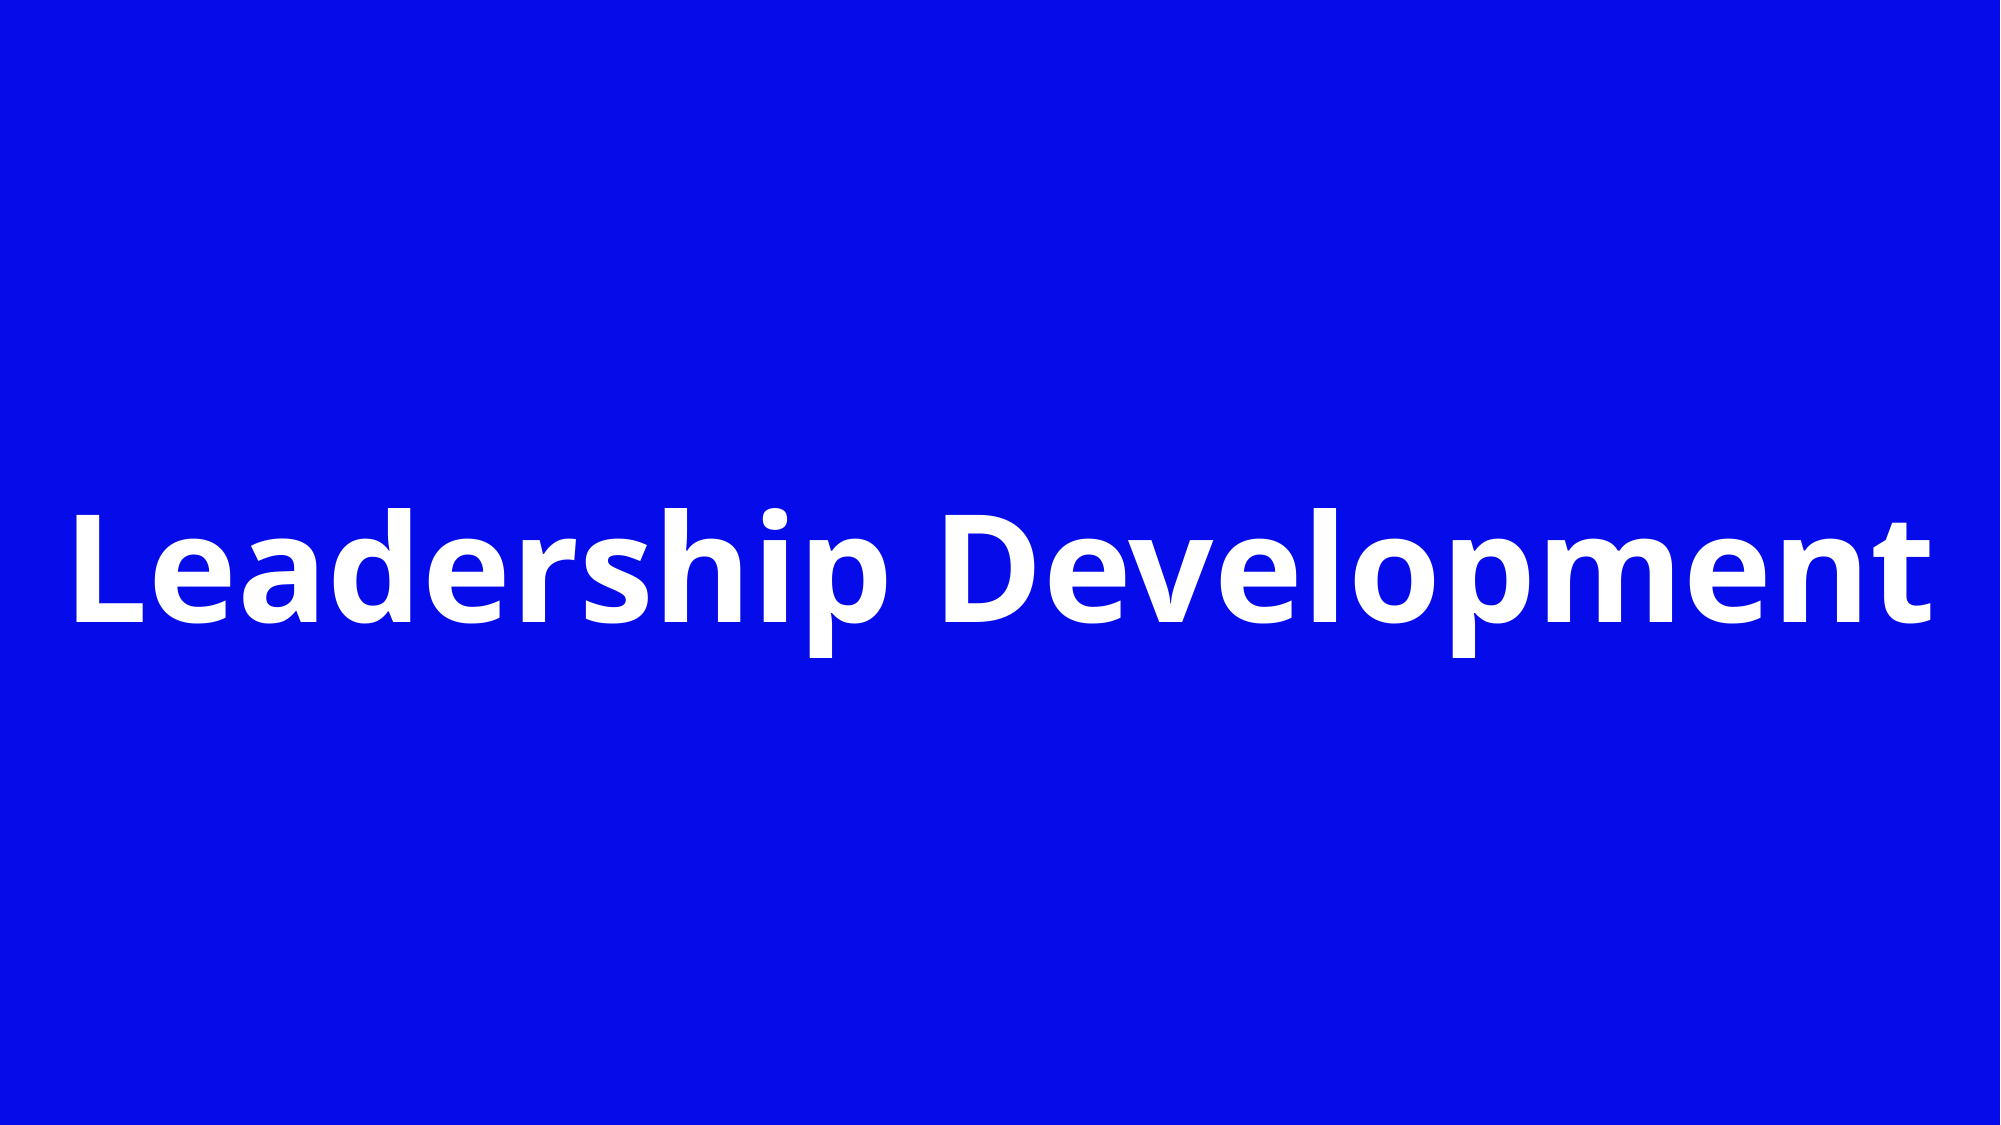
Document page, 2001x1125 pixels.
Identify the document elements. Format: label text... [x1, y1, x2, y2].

text_box Leadership Development [0, 0, 2000, 1125]
